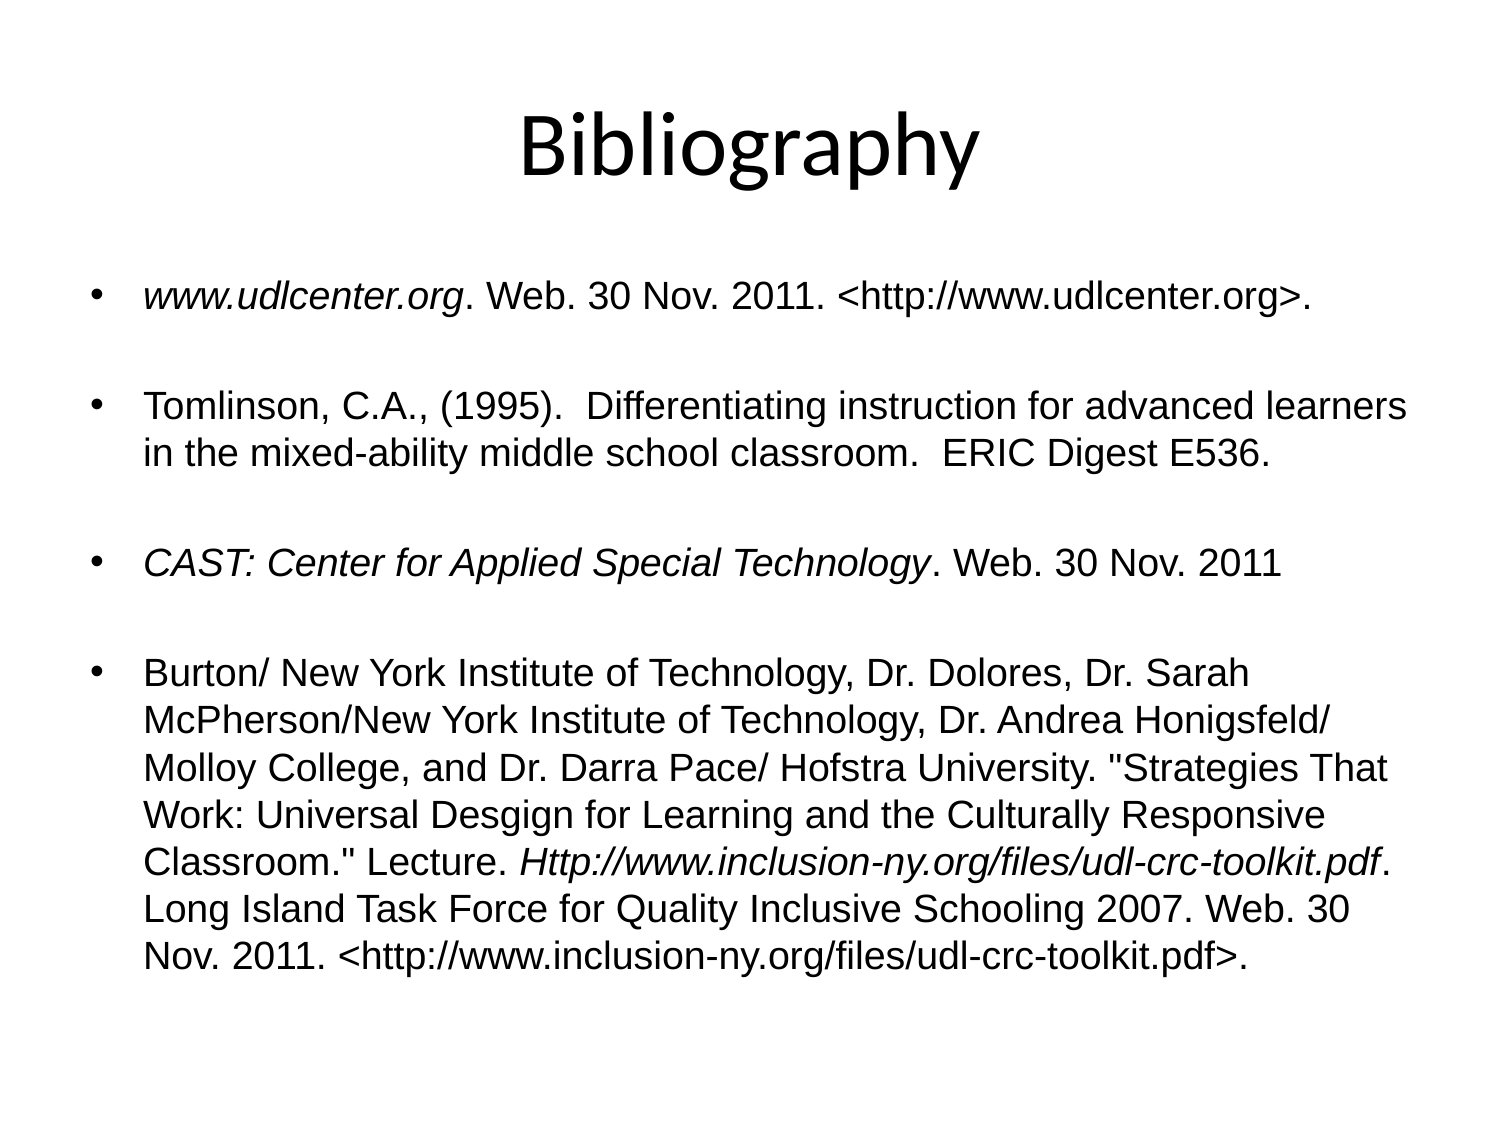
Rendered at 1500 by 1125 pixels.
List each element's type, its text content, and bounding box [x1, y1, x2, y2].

title Bibliography [75, 45, 1425, 233]
list www.udlcenter.org. Web. 30 Nov. 2011. <http://www.udlcenter.org>. Tomlinson, C.A., (1995). Differentiating instruction for advanced learners in the mixed-ability middle school classroom. ERIC Digest E536. CAST: Center for Applied Special Technology. Web. 30 Nov. 2011 Burton/ New York Institute of Technology, Dr. Dolores, Dr. Sarah McPherson/New York Institute of Technology, Dr. Andrea Honigsfeld/ Molloy College, and Dr. Darra Pace/ Hofstra University. "Strategies That Work: Universal Desgign for Learning and the Culturally Responsive Classroom." Lecture. Http://www.inclusion-ny.org/files/udl-crc-toolkit.pdf. Long Island Task Force for Quality Inclusive Schooling 2007. Web. 30 Nov. 2011. <http://www.inclusion-ny.org/files/udl-crc-toolkit.pdf>. [75, 262, 1425, 1005]
